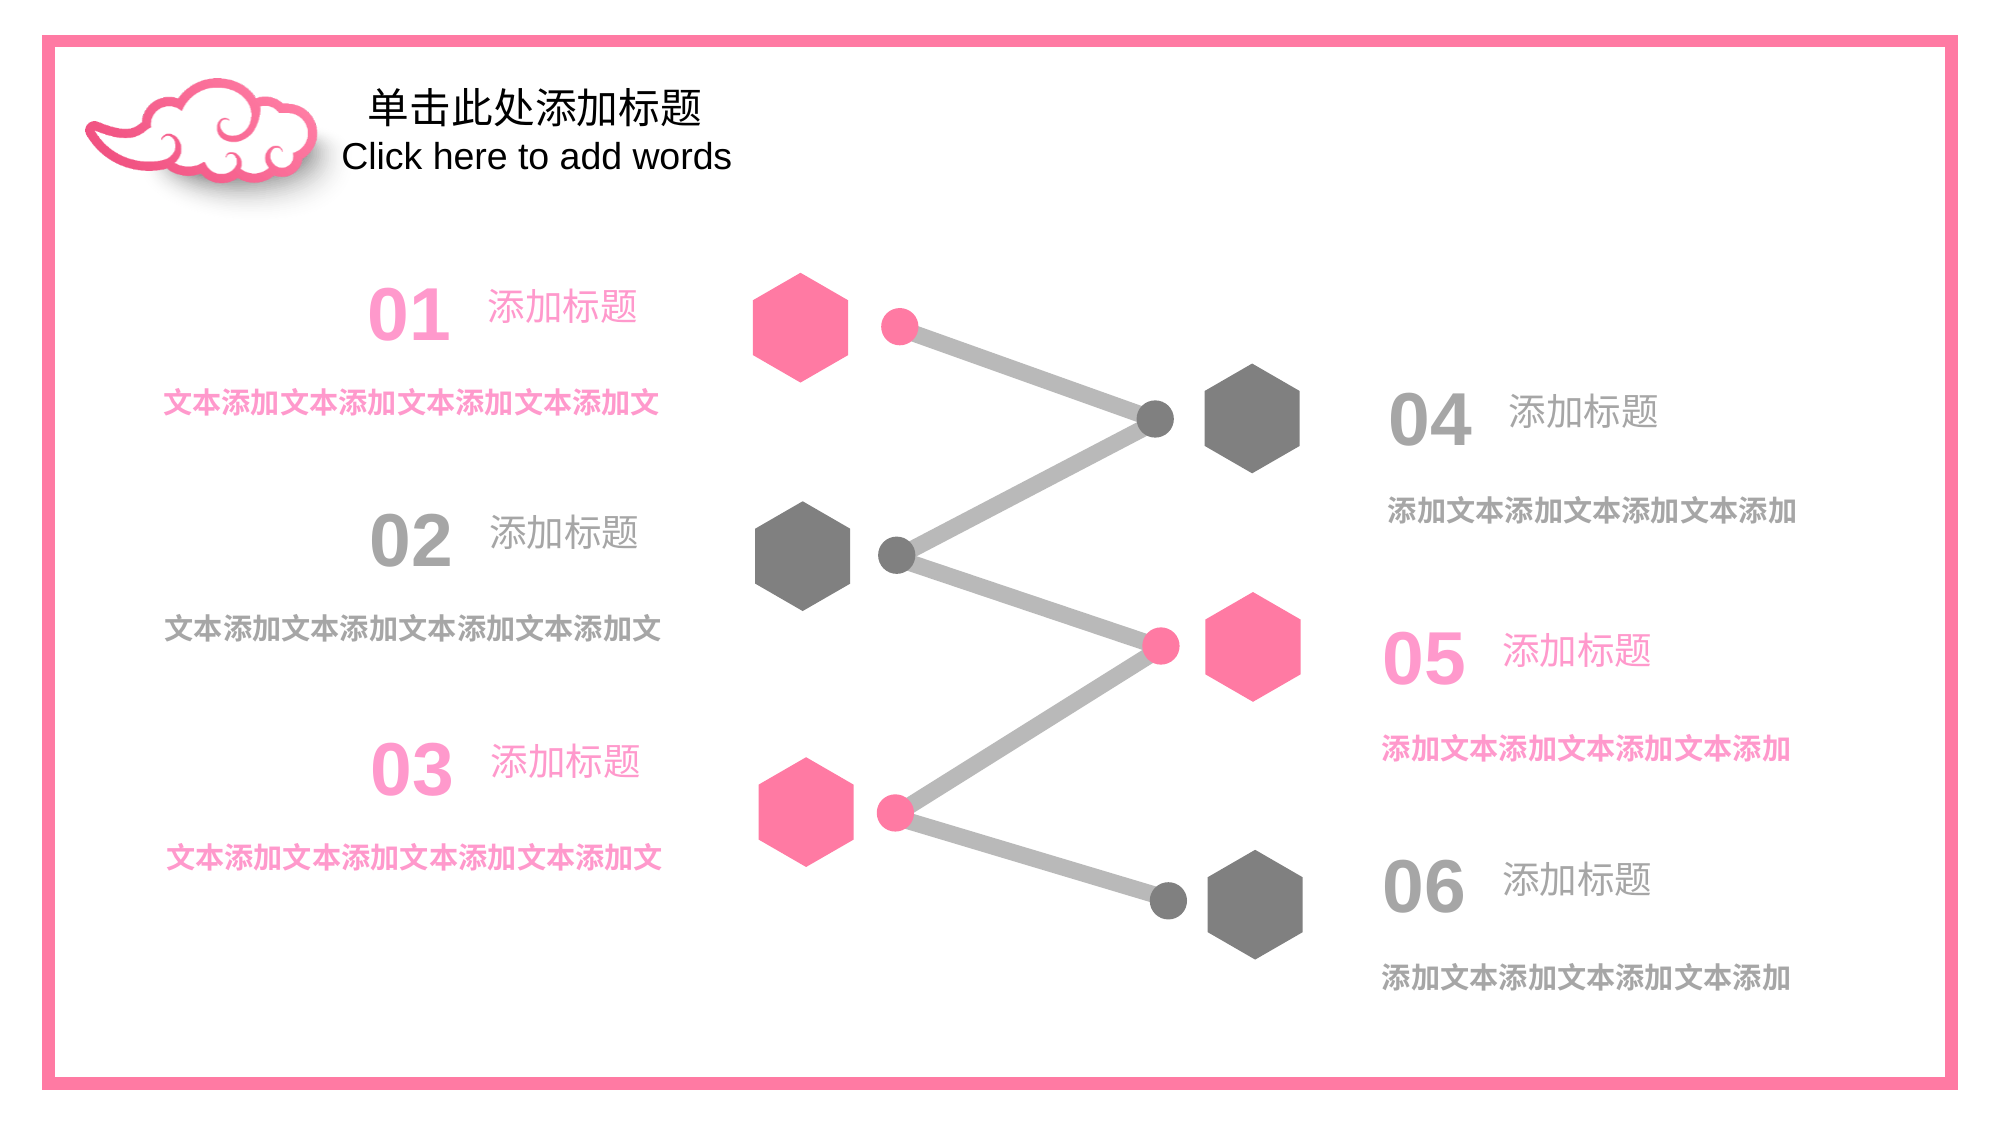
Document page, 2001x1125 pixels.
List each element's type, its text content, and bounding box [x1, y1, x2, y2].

text_box [881, 308, 919, 346]
text_box [1207, 849, 1303, 960]
text_box [1204, 363, 1300, 474]
text_box 添加标题 [475, 730, 656, 791]
text_box 添加文本添加文本添加文本添加 [1367, 688, 1861, 774]
text_box [1142, 627, 1180, 665]
text_box 添加文本添加文本添加文本添加 [1367, 916, 1861, 1002]
text_box 文本添加文本添加文本添加文本添加文 [149, 567, 699, 653]
text_box [1149, 882, 1188, 920]
text_box 03 [355, 713, 470, 796]
text_box [755, 501, 851, 612]
text_box 02 [354, 484, 468, 567]
text_box 04 [1373, 363, 1488, 449]
text_box [47, 40, 1952, 1085]
picture [85, 78, 354, 222]
text_box Click here to add words [354, 124, 767, 185]
text_box 文本添加文本添加文本添加文本添加文 [148, 341, 697, 427]
text_box 添加标题 [1487, 848, 1667, 908]
text_box [1205, 592, 1301, 702]
text_box 添加标题 [1487, 619, 1667, 680]
text_box [876, 794, 915, 832]
text_box 添加标题 [474, 501, 654, 562]
text_box 01 [353, 258, 467, 341]
text_box 添加标题 [472, 276, 653, 336]
text_box 添加文本添加文本添加文本添加 [1373, 449, 1867, 535]
text_box [1136, 400, 1174, 438]
text_box 06 [1367, 830, 1481, 916]
text_box [758, 757, 854, 867]
text_box [878, 536, 916, 574]
text_box 05 [1367, 602, 1481, 688]
text_box [752, 272, 849, 383]
text_box 文本添加文本添加文本添加文本添加文 [151, 796, 700, 882]
text_box 添加标题 [1493, 380, 1674, 441]
text_box 单击此处添加标题 [353, 74, 793, 140]
